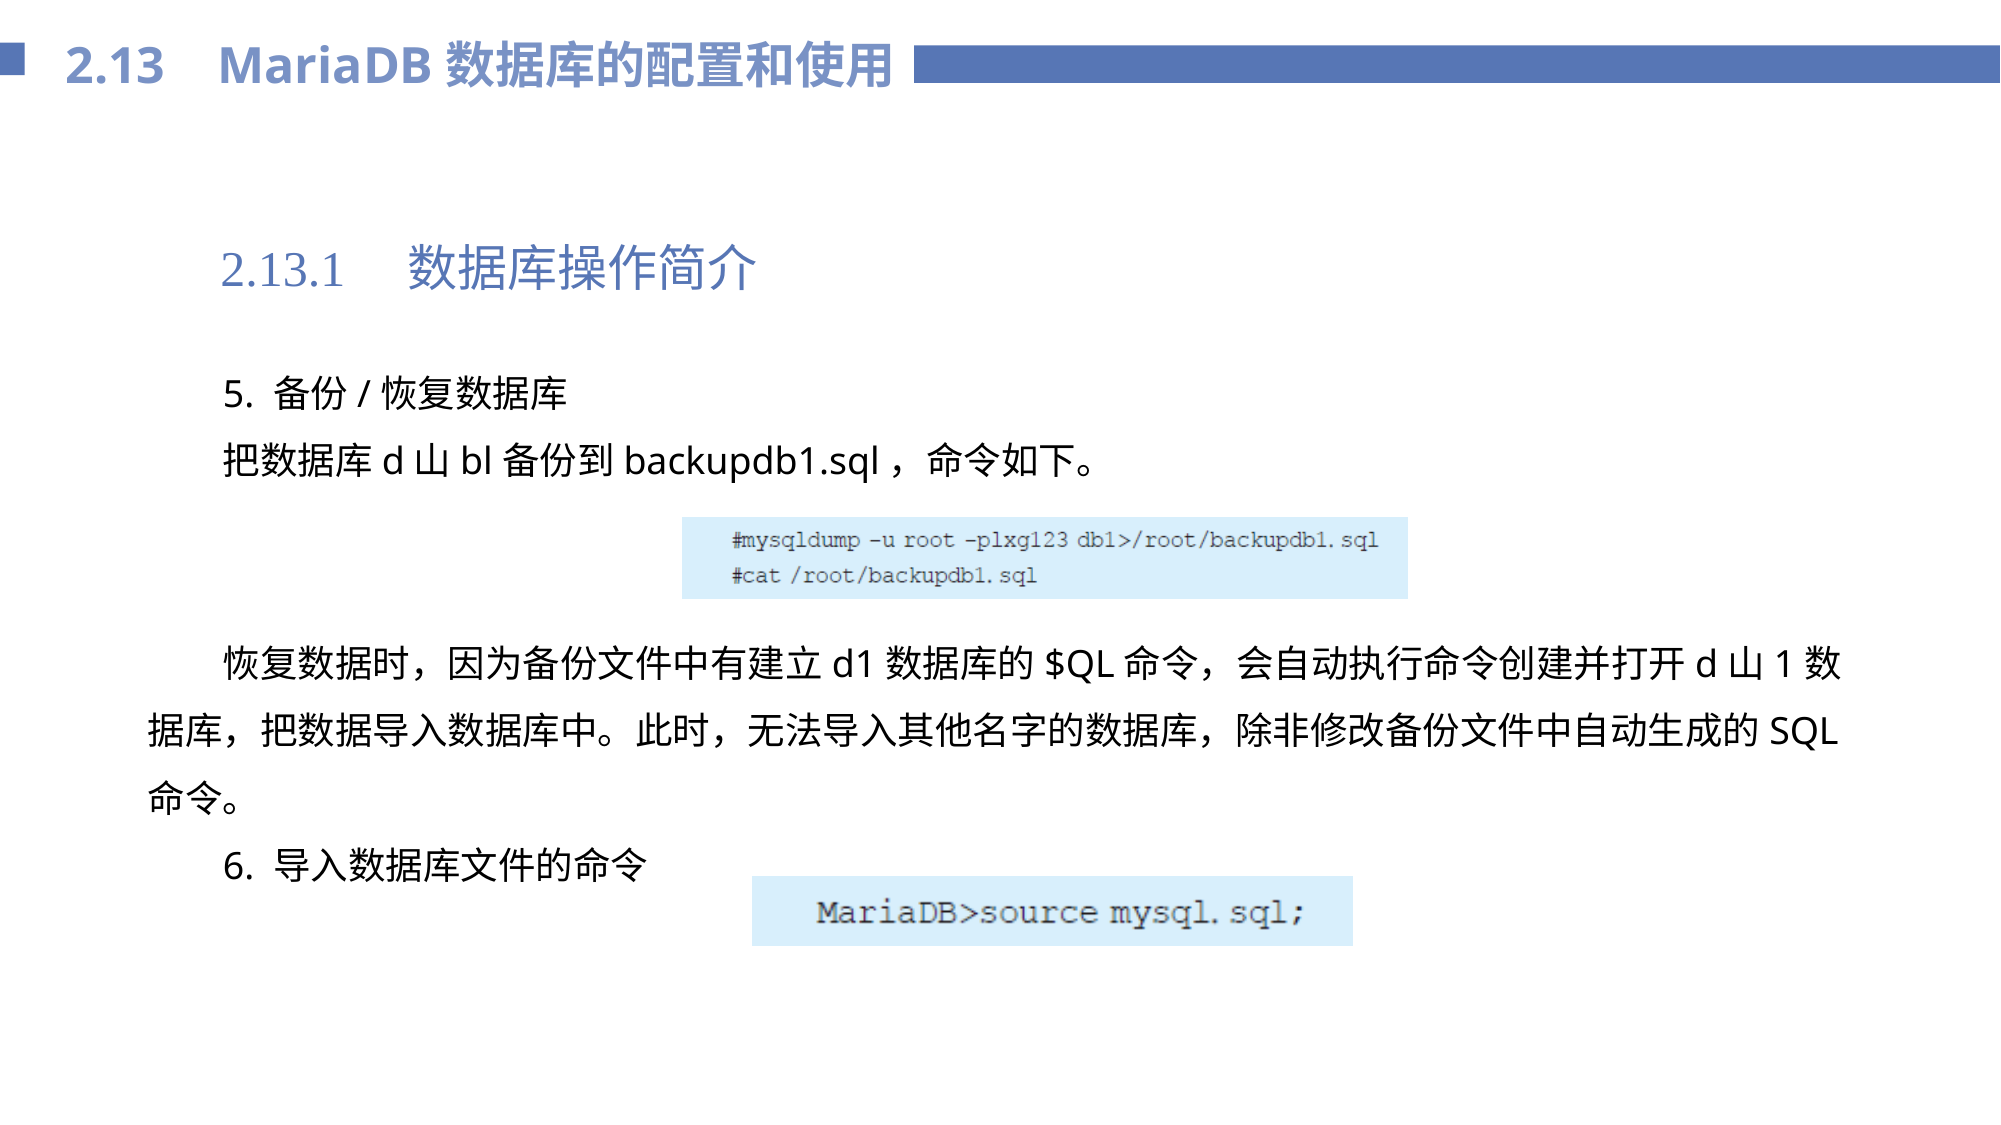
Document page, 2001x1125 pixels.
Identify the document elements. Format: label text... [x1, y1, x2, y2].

text_box 5. 备份/恢复数据库 把数据库d山bl备份到backupdb1.sql，命令如下。 恢复数据时，因为备份文件中有建立d1数据库的$QL命令，会自动执行命令创建并打开d山1数据库，把数据导入数据库中。此时，无法导入其他名字的数据库，除非修改备份文件中自动生成的SQL命令。 6. 导入数据库文件的命令 [147, 347, 1852, 955]
text_box [913, 44, 2000, 84]
picture [752, 876, 1353, 946]
text_box [0, 41, 26, 76]
text_box 2.13 MariaDB数据库的配置和使用 [65, 33, 896, 94]
text_box 2.13.1 数据库操作简介 [205, 229, 1121, 304]
picture [682, 517, 1409, 599]
